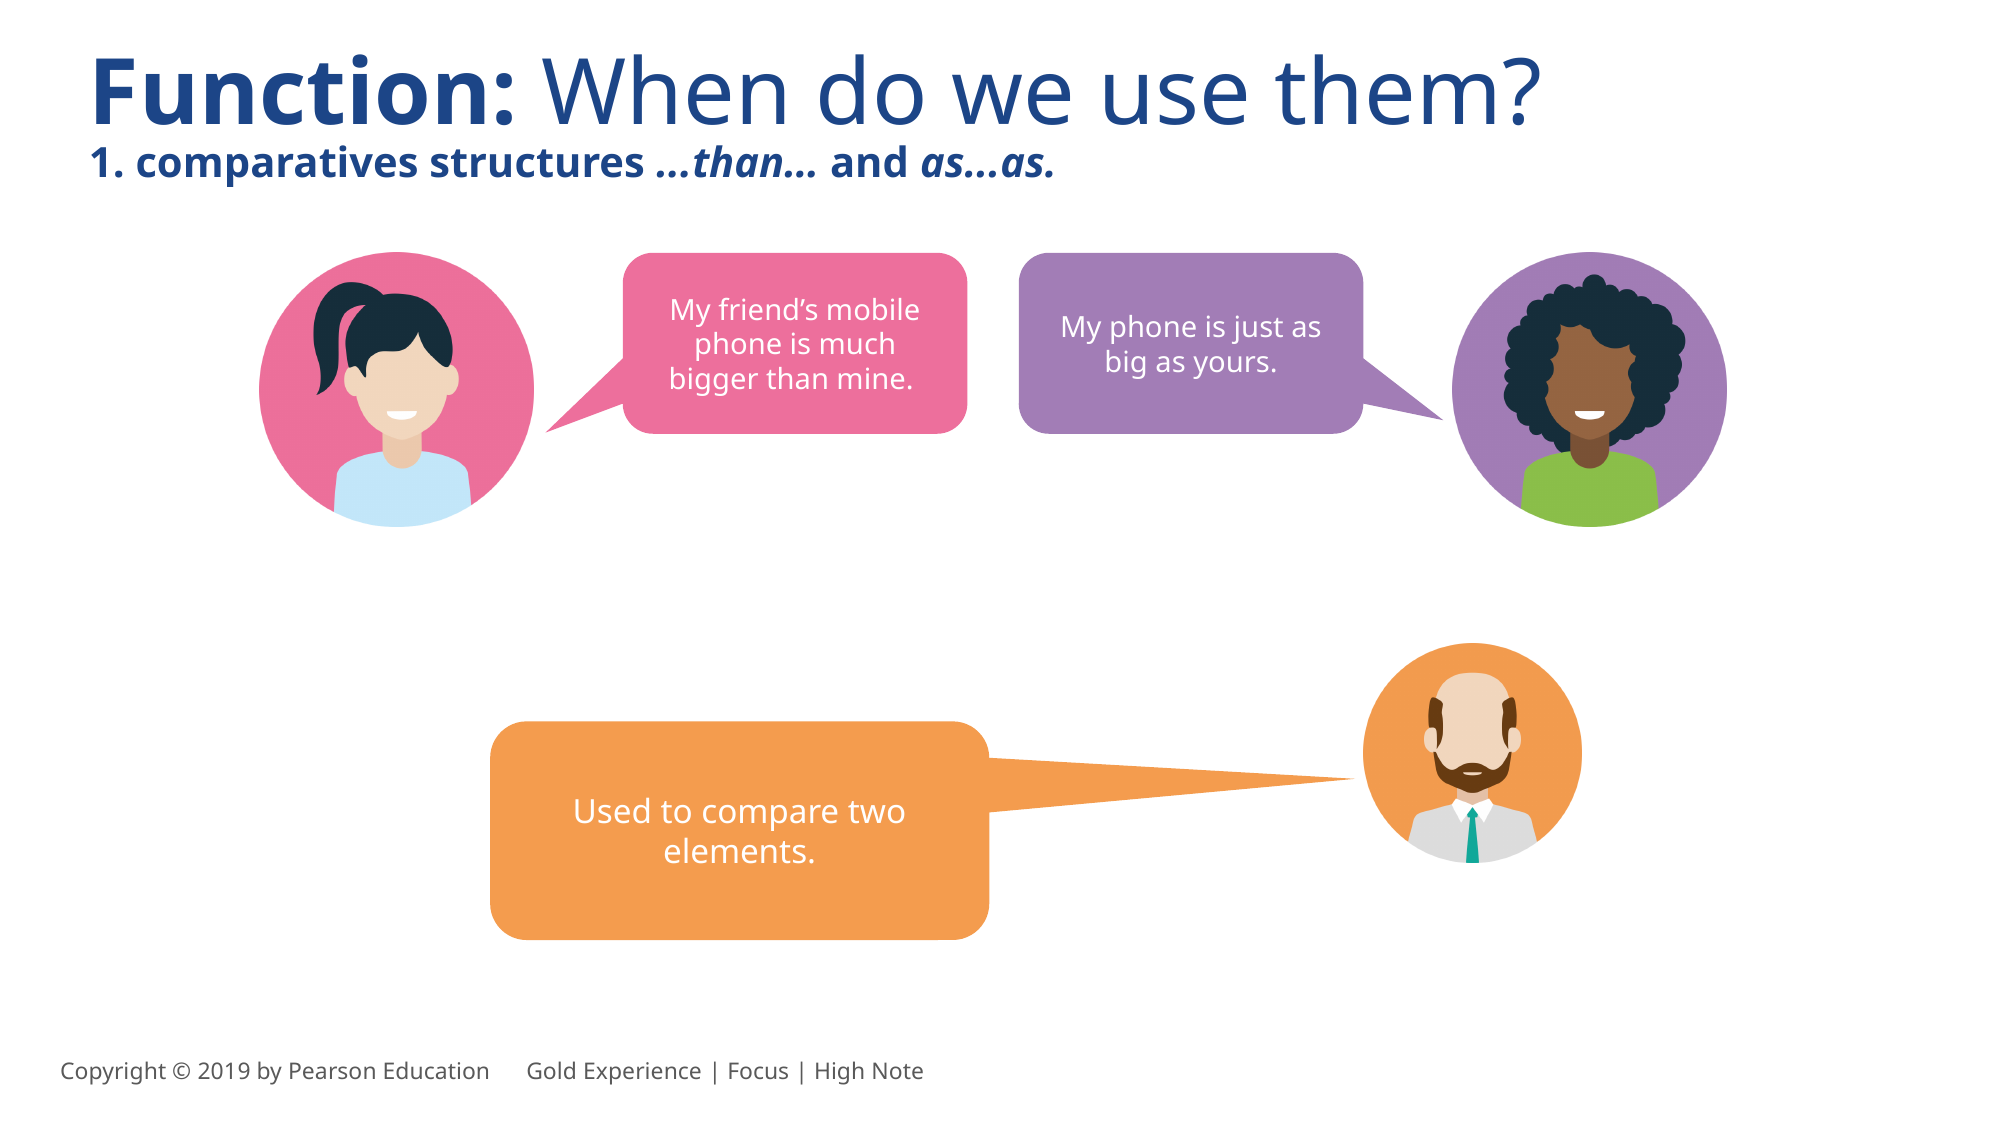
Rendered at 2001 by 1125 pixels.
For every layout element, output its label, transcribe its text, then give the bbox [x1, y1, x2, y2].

picture [259, 252, 534, 527]
picture [1363, 643, 1583, 863]
footer Copyright © 2019 by Pearson Education Gold Experience | Focus | High Note [45, 1040, 1084, 1101]
list 1. comparatives structures ...than… and as...as. [73, 133, 1727, 255]
text_box My phone is just as big as yours. [1018, 252, 1444, 434]
text_box Used to compare two elements. [490, 721, 1356, 941]
picture [1452, 252, 1727, 527]
text_box My friend’s mobile phone is much bigger than mine. [545, 252, 968, 434]
title Function: When do we use them? [73, 37, 1859, 253]
